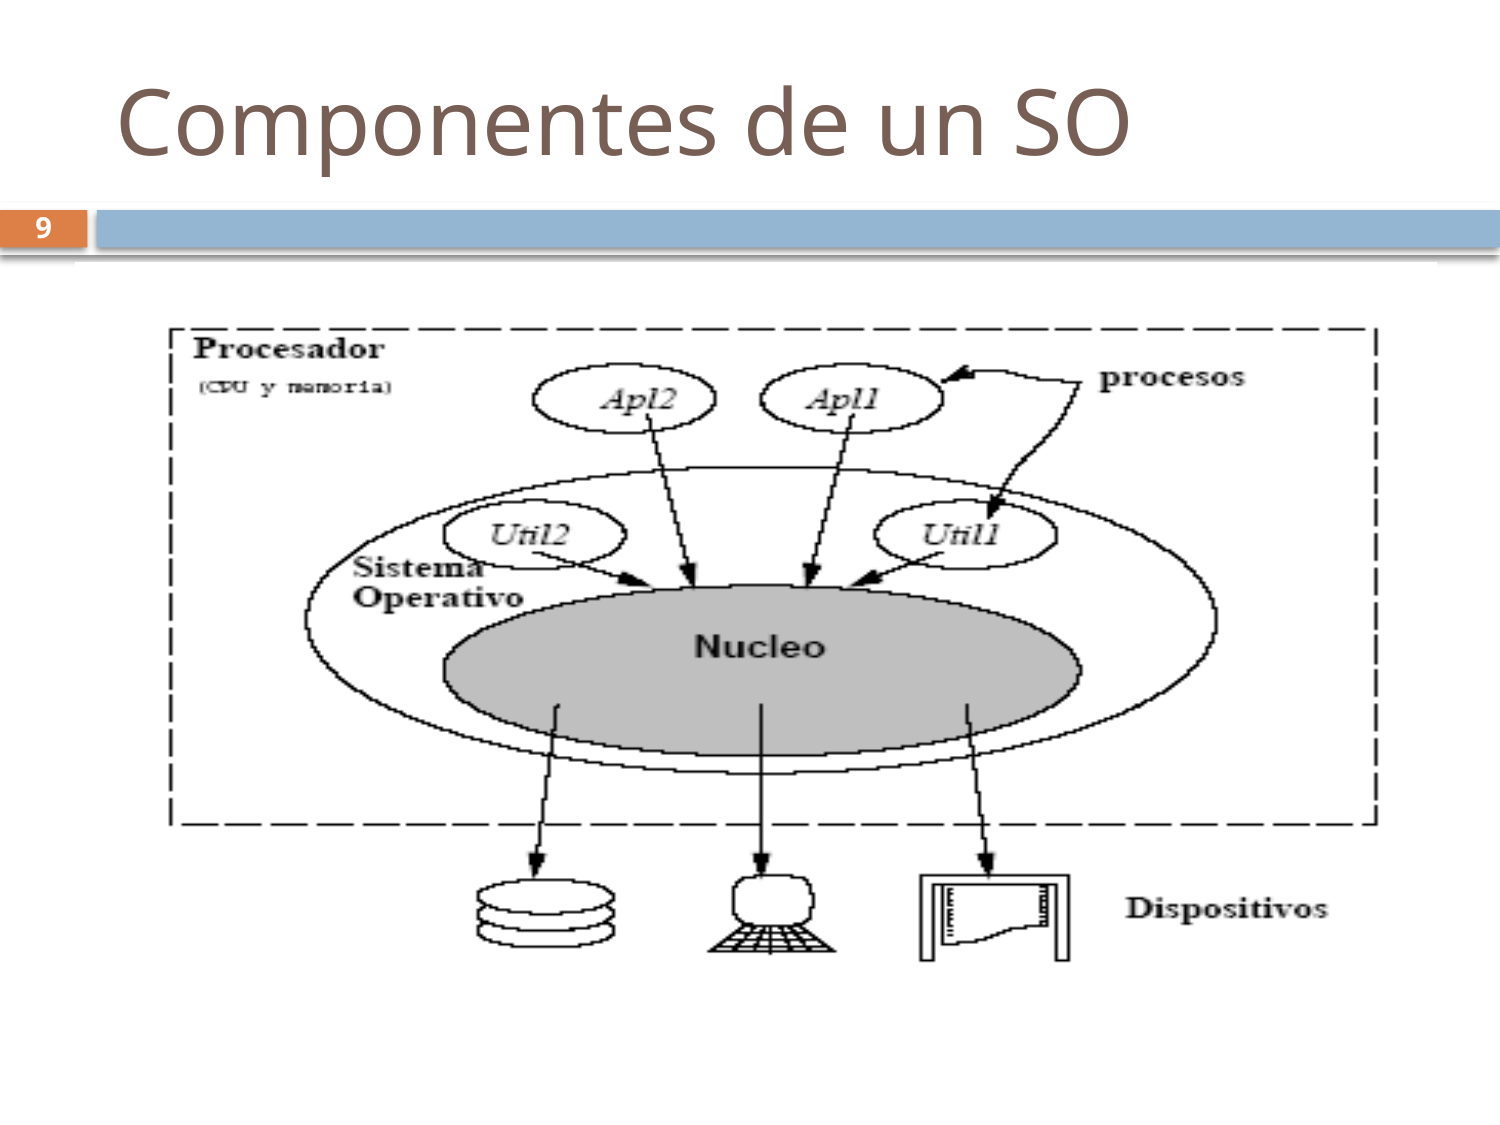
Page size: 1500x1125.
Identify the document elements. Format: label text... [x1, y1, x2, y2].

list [74, 262, 1438, 1013]
slide_number 9 [0, 208, 88, 249]
title Componentes de un SO [100, 37, 1438, 200]
